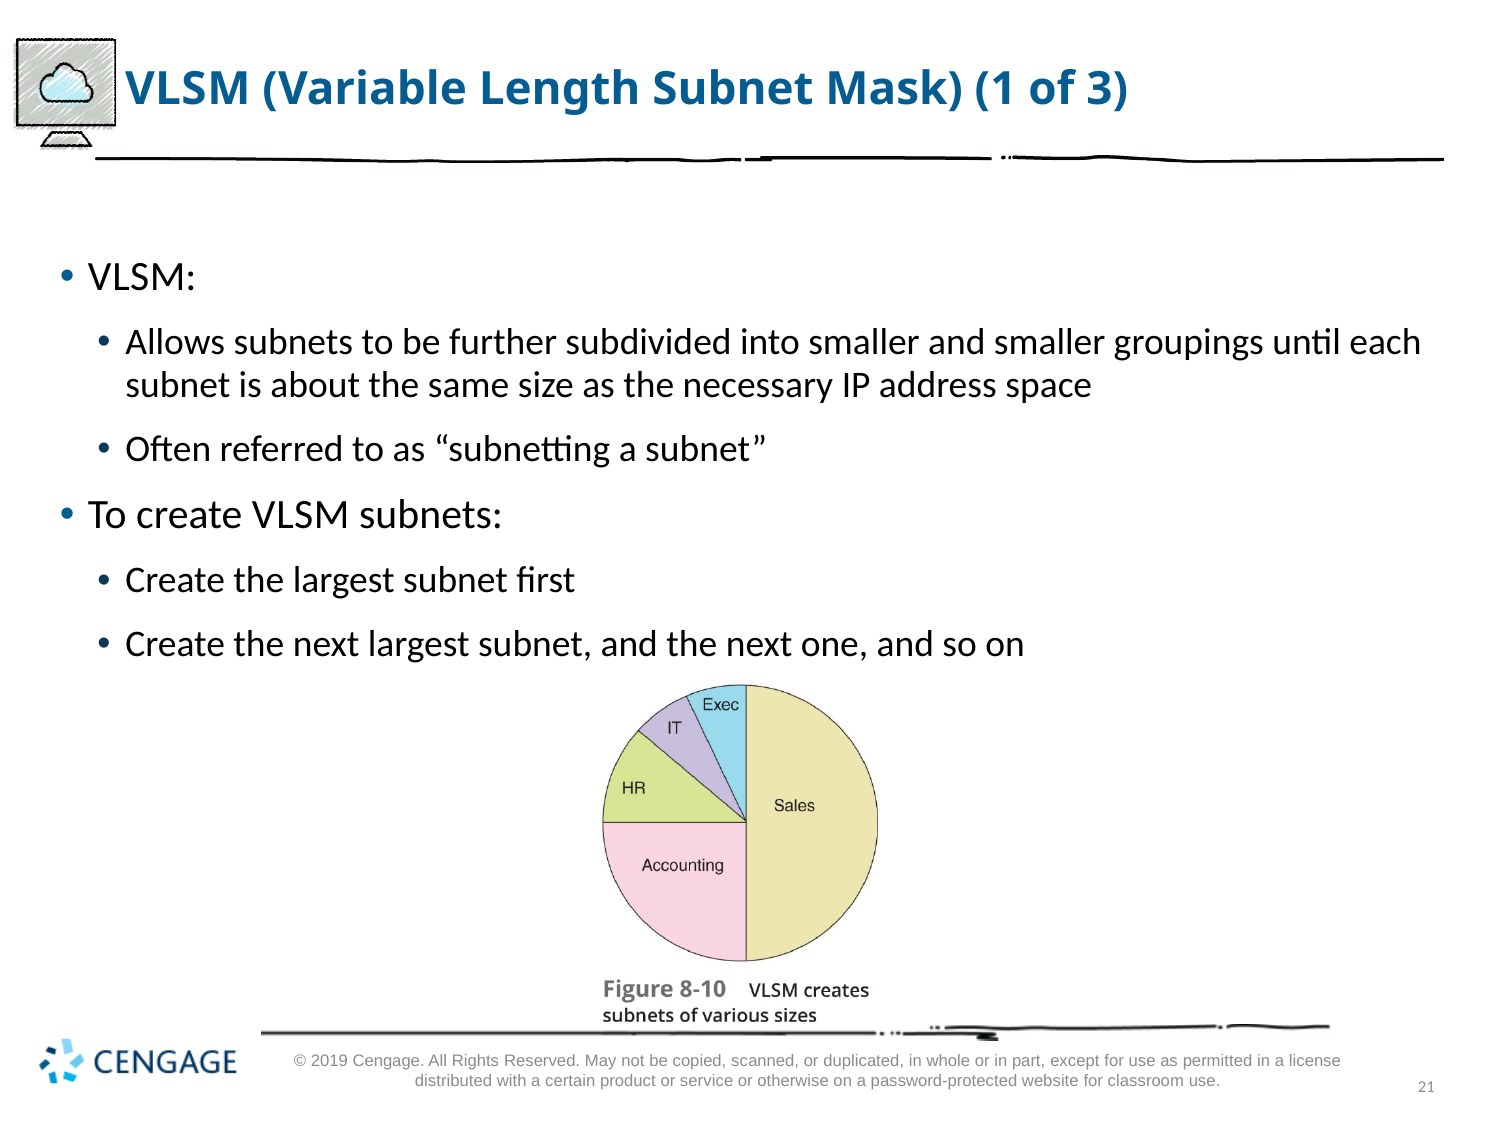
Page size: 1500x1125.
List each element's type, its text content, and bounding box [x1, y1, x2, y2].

title V L S M (Variable Length Subnet Mask) (1 of 3) [125, 66, 1442, 116]
picture [19, 1025, 249, 1096]
footer © 2019 Cengage. All Rights Reserved. May not be copied, scanned, or duplicated, in whole or in part, except for use as permitted in a license distributed with a certain product or service or otherwise on a password-protected website for classroom use. [262, 1050, 1375, 1091]
picture [95, 155, 1444, 163]
list V L S M: Allows subnets to be further subdivided into smaller and smaller groupings until each subnet is about the same size as the necessary IP address space Often referred to as “subnetting a subnet” To create V L S M subnets: Create the largest subnet first Create the next largest subnet, and the next one, and so on [59, 252, 1441, 670]
picture [13, 36, 117, 151]
picture [261, 682, 1331, 1041]
